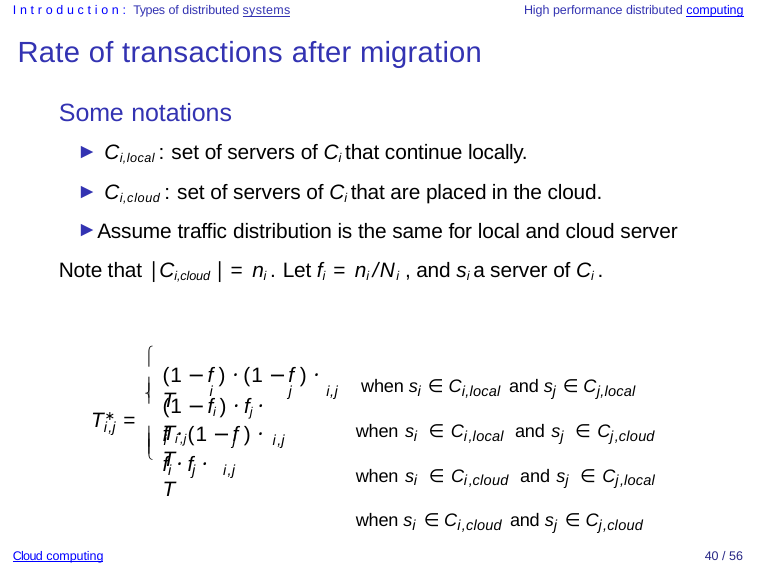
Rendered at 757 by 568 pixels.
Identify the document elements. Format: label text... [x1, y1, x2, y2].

slide_number 40 / 56 [698, 546, 745, 568]
text_box  i [141, 423, 160, 451]
text_box  [141, 379, 160, 407]
text_box Introduction: Types of distributed systems High performance distributed computing [10, 0, 745, 18]
text_box T∗ = [84, 403, 146, 432]
text_box i j i,j [166, 458, 203, 479]
title Rate of transactions after migration [15, 31, 485, 129]
text_box  [141, 373, 160, 379]
text_box Cloud computing [10, 546, 109, 563]
text_box i j i,j when si ∈ Ci,local and sj ∈ Cj,local when si ∈ Ci,local and sj ∈ Cj,cloud when si ∈ Ci,cloud and sj ∈ Cj,local when si ∈ Ci,cloud and sj ∈ Cj,cloud [203, 358, 673, 537]
text_box (1 −fi ) · fj · Ti,j [156, 389, 203, 423]
text_box (1 −f ) · (1 −f ) · T [160, 359, 203, 389]
text_box f · (1 −f ) · T [160, 419, 203, 448]
text_box  [141, 451, 160, 463]
text_box Some notations Ci,local : set of servers of Ci that continue locally. Ci,cloud : set of servers of Ci that are placed in the cloud. Assume traffic distribution is the same for local and cloud server Note that |Ci,cloud | = ni . Let fi = ni /Ni , and si a server of Ci . [54, 80, 695, 284]
text_box f · f · T [160, 448, 203, 501]
text_box  [141, 342, 163, 370]
